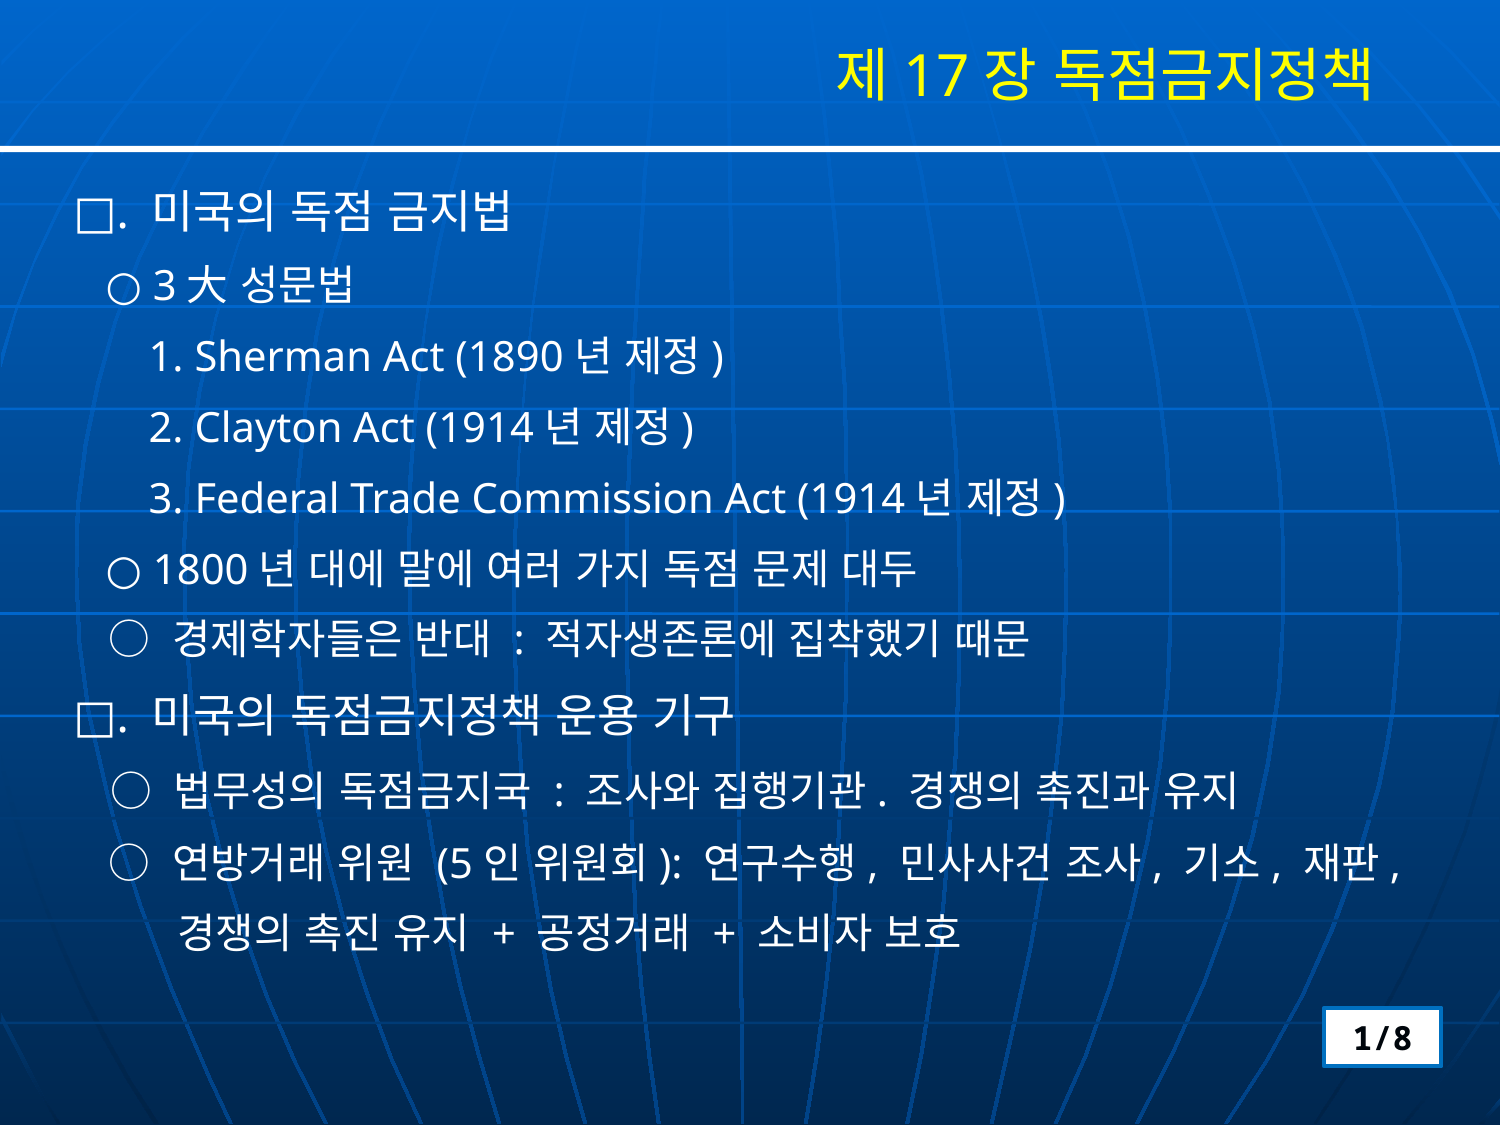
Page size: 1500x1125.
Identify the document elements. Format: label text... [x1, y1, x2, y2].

text_box 제17장 독점금지정책 [821, 31, 1406, 116]
text_box [53, 160, 1329, 296]
text_box □. 미국의 독점 금지법 ○ 3大 성문법 1. Sherman Act (1890년 제정) 2. Clayton Act (1914년 제정) 3. Federal Trade Commission Act (1914년 제정) ○ 1800년 대에 말에 여러 가지 독점 문제 대두 ○ 경제학자들은 반대 : 적자생존론에 집착했기 때문 □. 미국의 독점금지정책 운용 기구 ○ 법무성의 독점금지국 : 조사와 집행기관. 경쟁의 촉진과 유지 ○ 연방거래 위원 (5인 위원회): 연구수행, 민사사건 조사, 기소, 재판, 경쟁의 촉진 유지 + 공정거래 + 소비자 보호 [58, 175, 1424, 965]
text_box 1/8 [1322, 1006, 1443, 1068]
